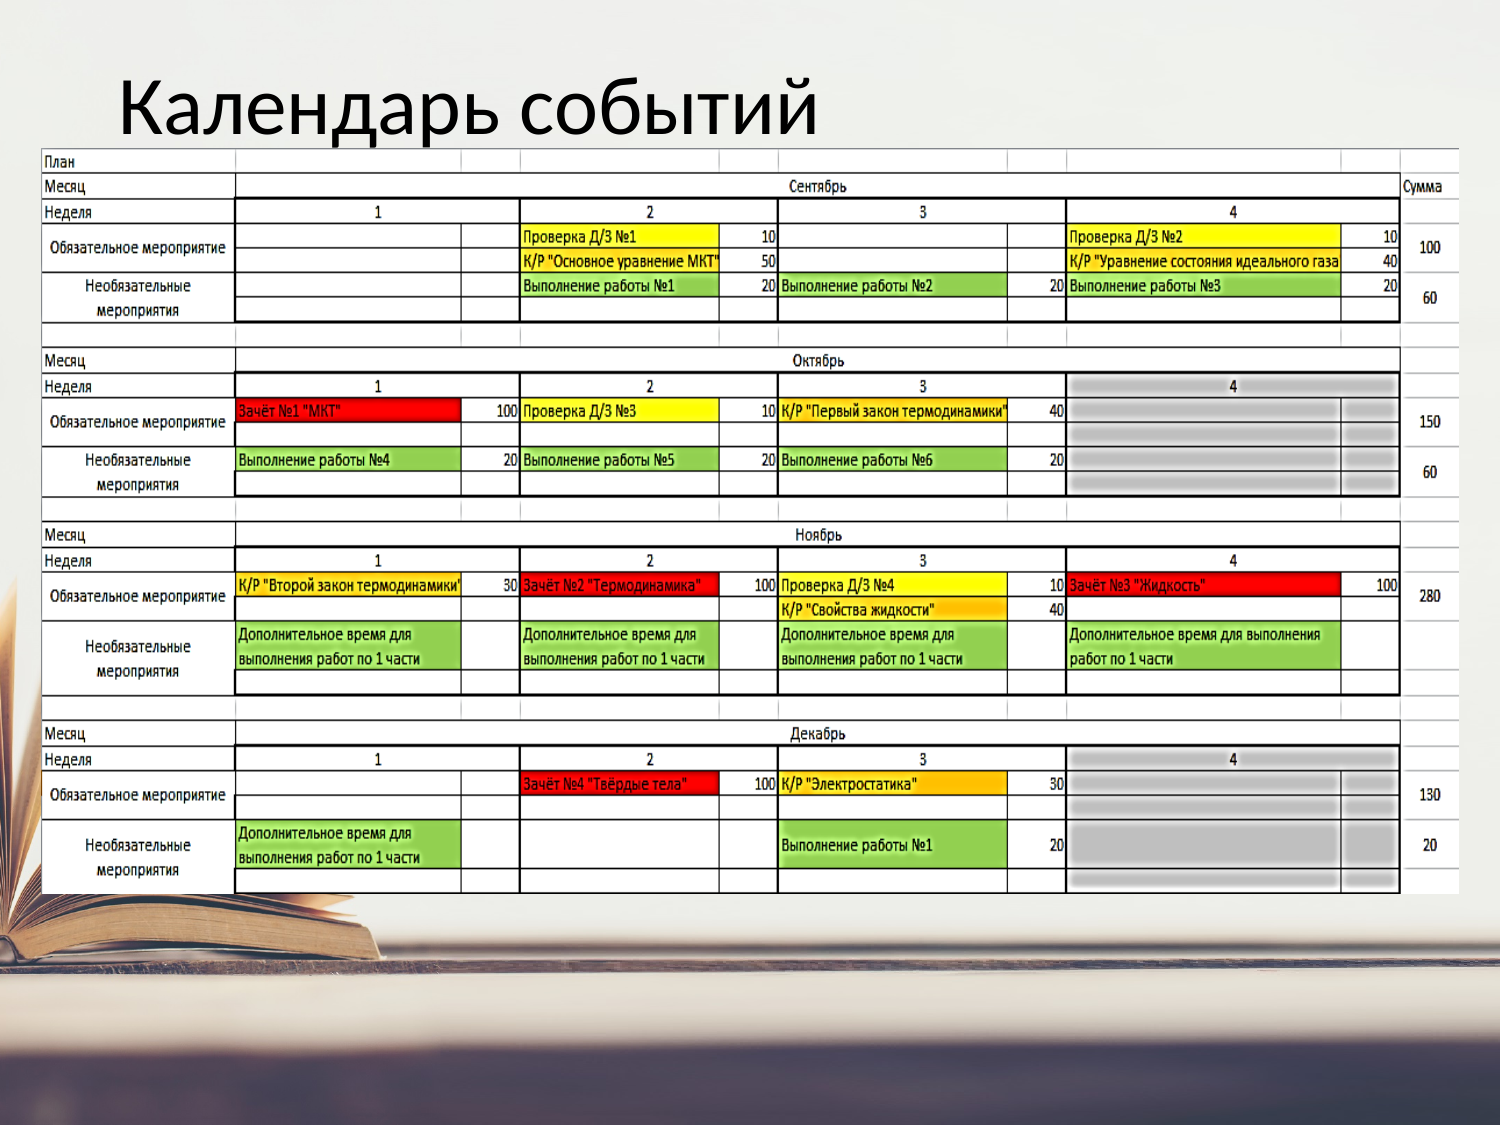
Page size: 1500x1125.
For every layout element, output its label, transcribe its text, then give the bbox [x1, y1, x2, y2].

title Календарь событий [103, 21, 1397, 148]
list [41, 149, 1459, 894]
picture [0, 0, 1500, 1125]
